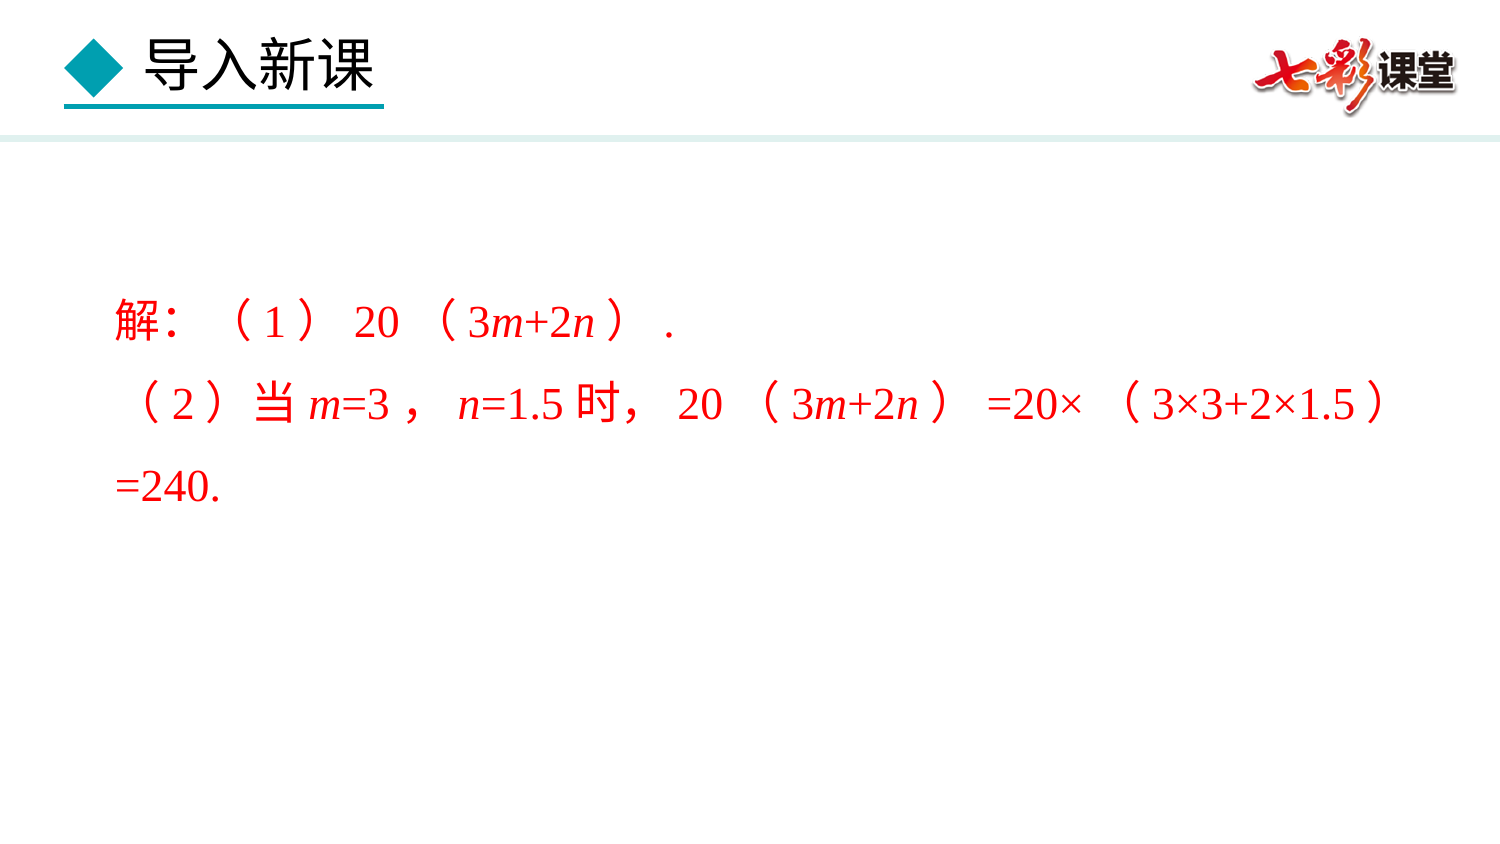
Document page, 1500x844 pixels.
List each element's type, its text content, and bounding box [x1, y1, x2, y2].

text_box 解：（1）20（3m+2n）. （2）当m=3，n=1.5时，20（3m+2n）=20×（3×3+2×1.5）=240. [100, 256, 1458, 519]
picture [1249, 32, 1461, 118]
